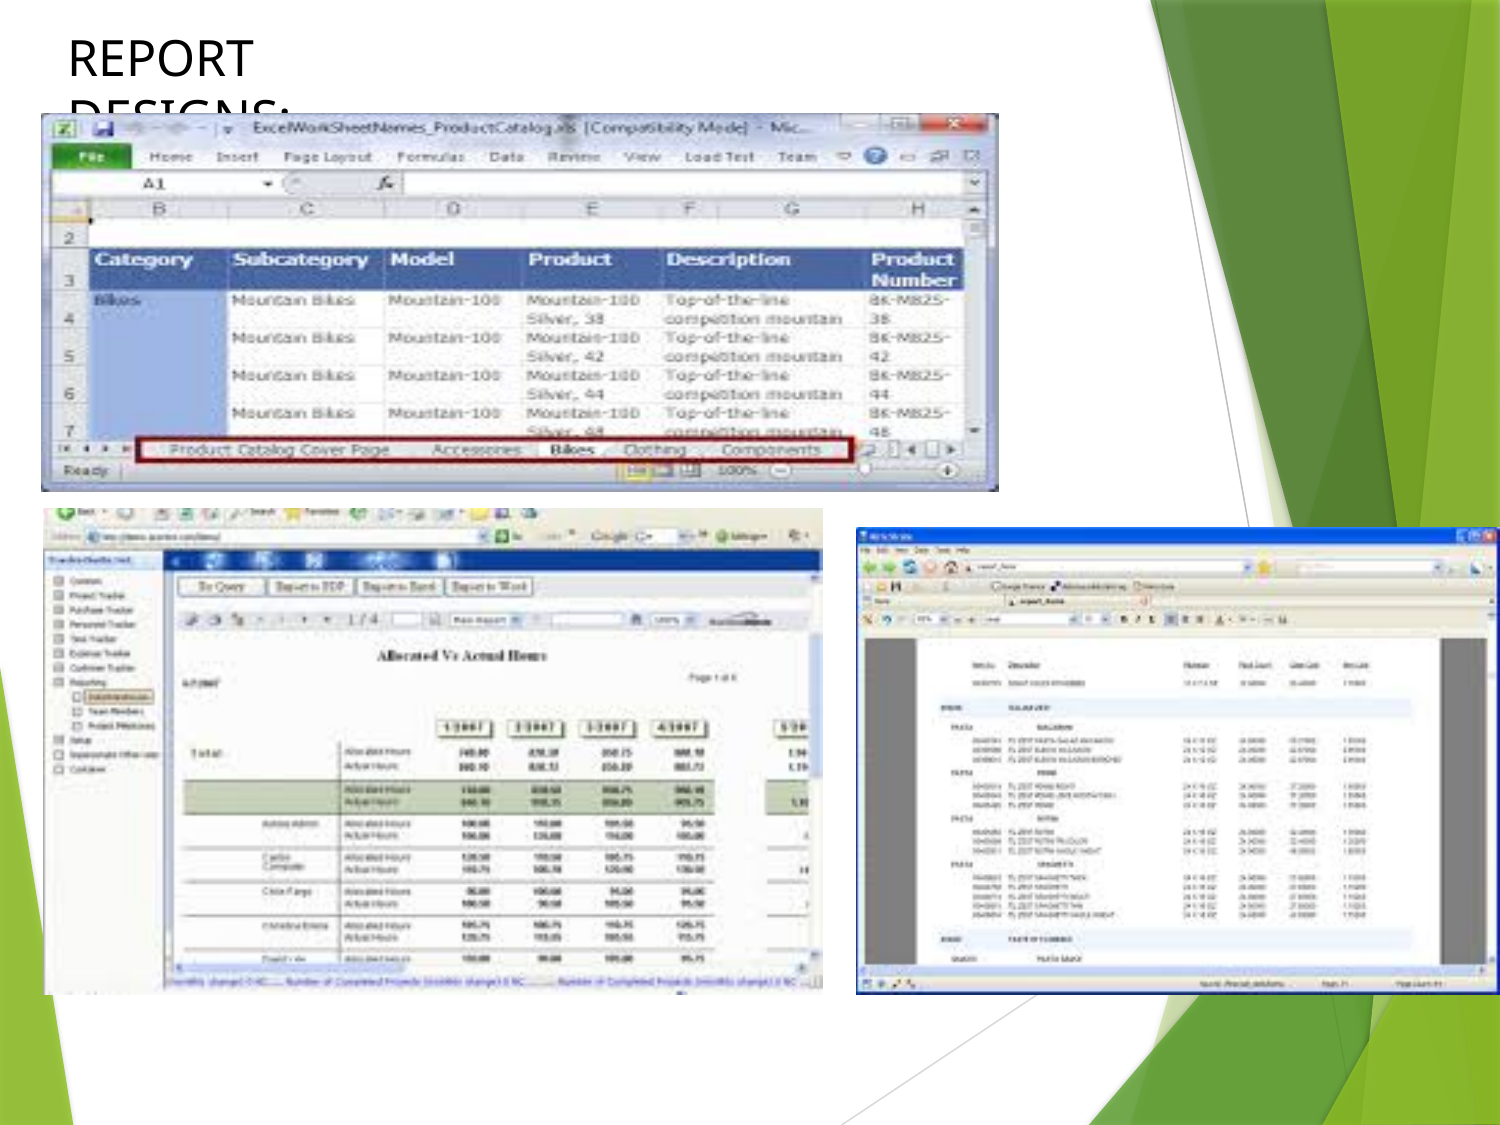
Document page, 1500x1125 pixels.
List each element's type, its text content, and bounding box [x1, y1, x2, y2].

picture [42, 507, 824, 995]
text_box REPORT DESIGNS: [53, 19, 479, 112]
picture [40, 113, 999, 493]
picture [855, 526, 1500, 995]
